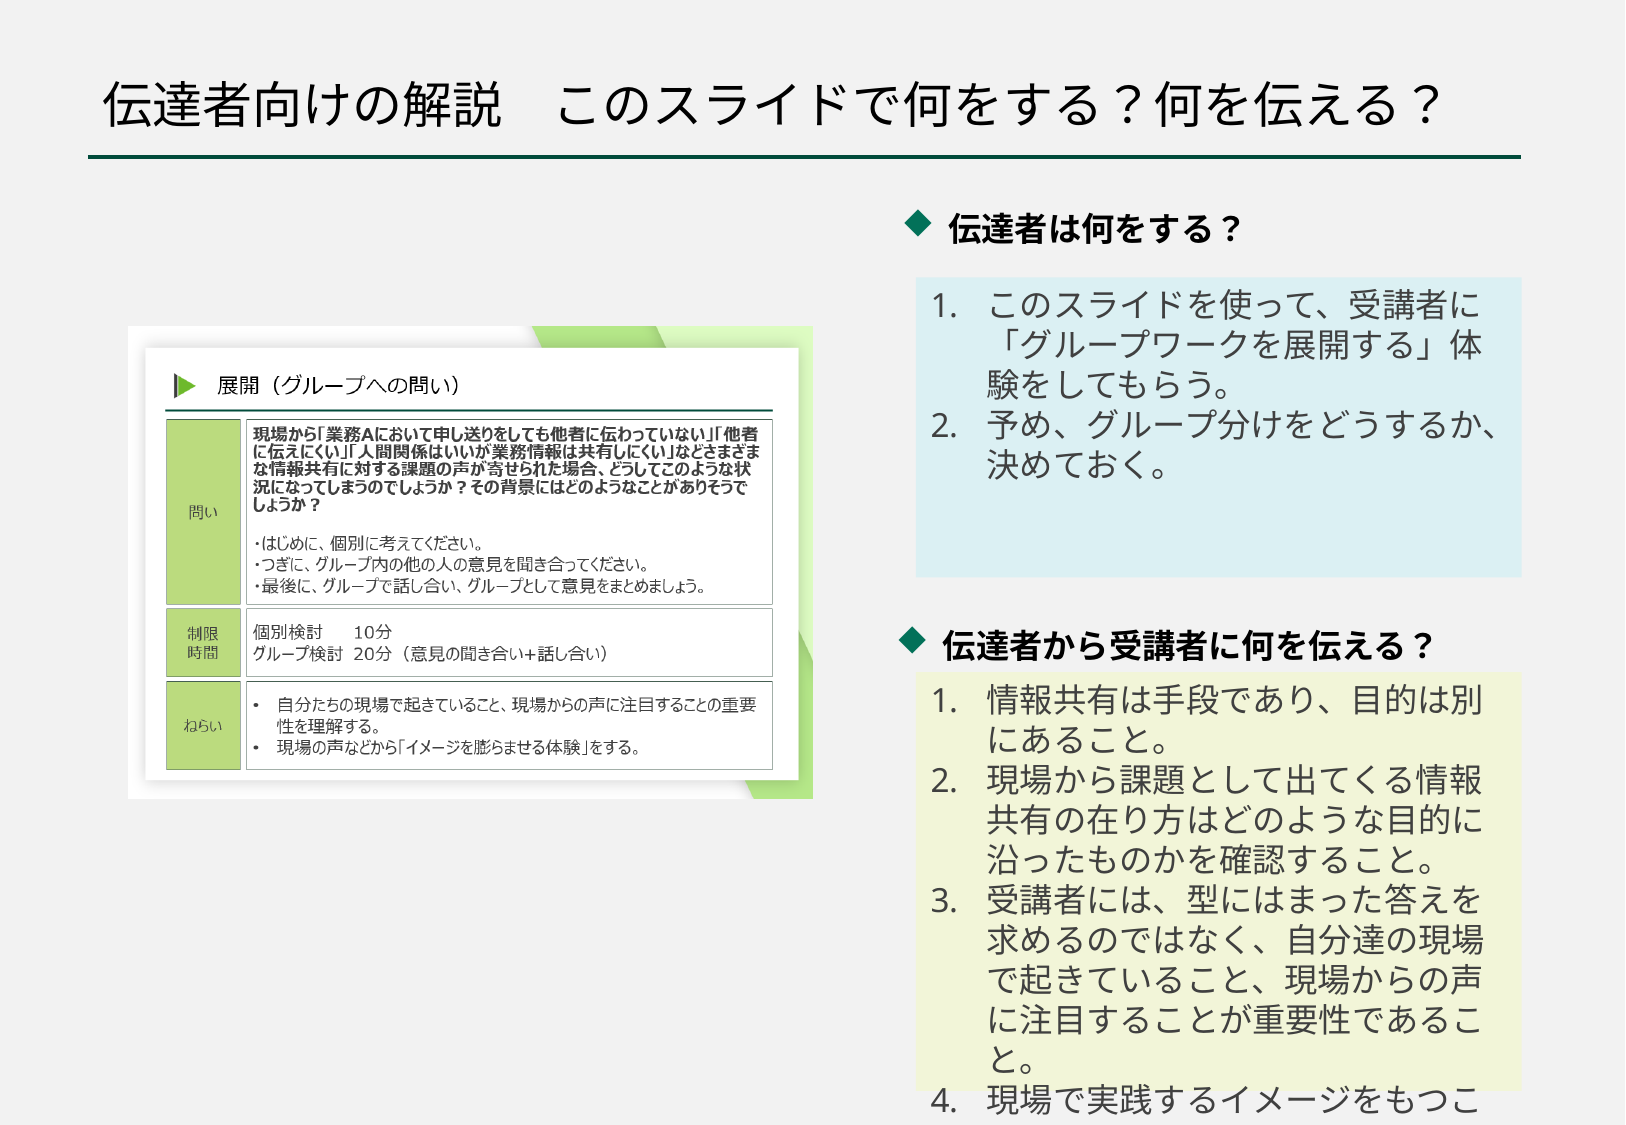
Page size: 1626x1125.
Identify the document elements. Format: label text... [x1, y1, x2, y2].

list このスライドを使って、受講者に「グループワークを展開する」体験をしてもらう。 予め、グループ分けをどうするか、決めておく。 [915, 277, 1522, 578]
picture [128, 326, 813, 799]
list 情報共有は手段であり、目的は別にあること。 現場から課題として出てくる情報共有の在り方はどのような目的に沿ったものかを確認すること。 受講者には、型にはまった答えを求めるのではなく、自分達の現場で起きていること、現場からの声に注目することが重要性であること。 現場で実践するイメージをもつこと。 [915, 672, 1522, 1091]
